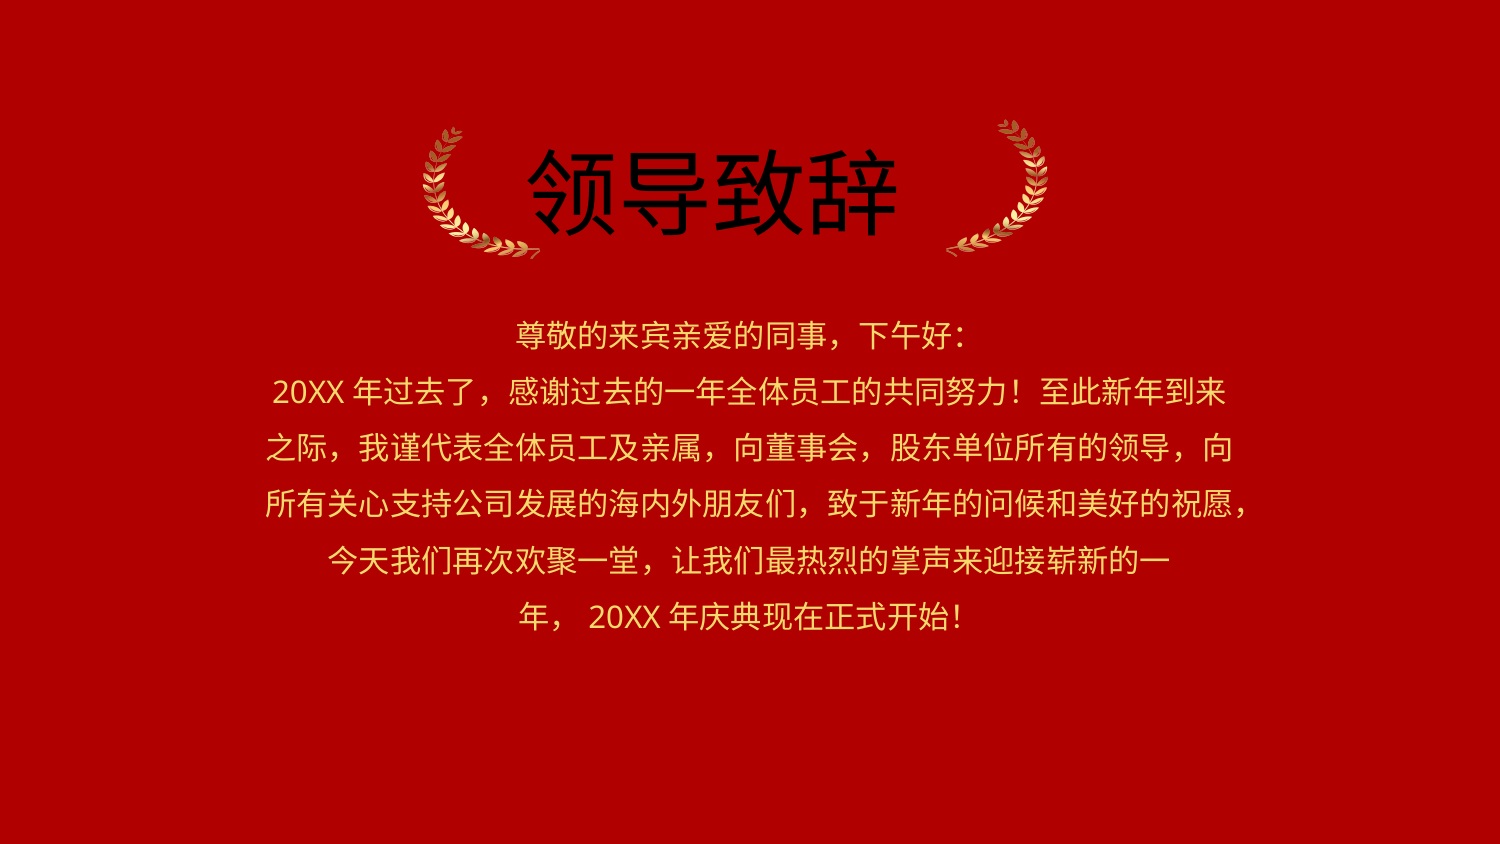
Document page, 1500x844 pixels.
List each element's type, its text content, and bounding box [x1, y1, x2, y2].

picture [946, 99, 1085, 284]
text_box 领导致辞 [529, 127, 946, 255]
text_box 尊敬的来宾亲爱的同事，下午好： 20XX年过去了，感谢过去的一年全体员工的共同努力！至此新年到来之际，我谨代表全体员工及亲属，向董事会，股东单位所有的领导，向所有关心支持公司发展的海内外朋友们，致于新年的问候和美好的祝愿，今天我们再次欢聚一堂，让我们最热烈的掌声来迎接崭新的一年，20XX年庆典现在正式开始！ [244, 290, 1255, 642]
picture [371, 93, 548, 314]
